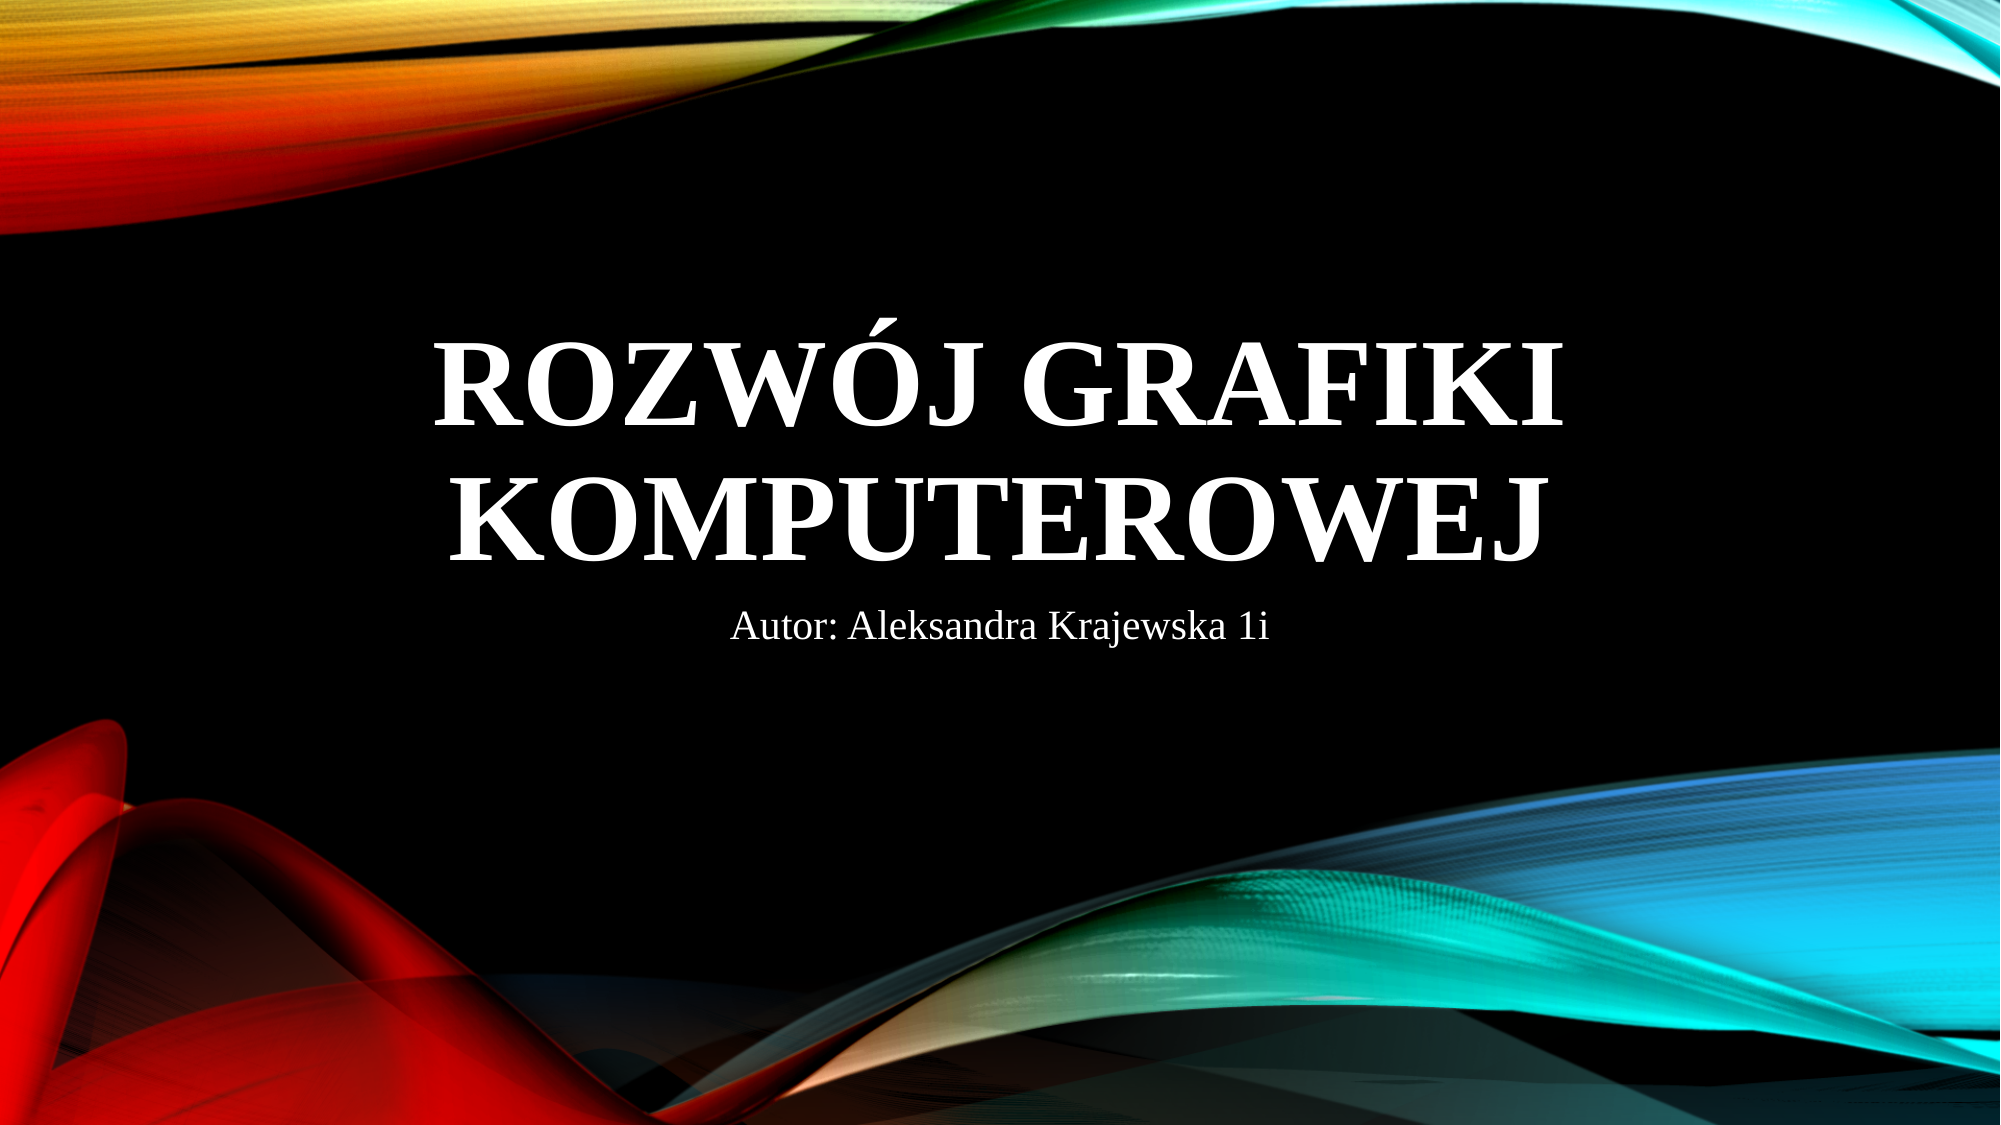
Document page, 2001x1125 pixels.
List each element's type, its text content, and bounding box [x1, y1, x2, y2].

subtitle Autor: Aleksandra Krajewska 1i [225, 595, 1775, 709]
title ROZWÓJ GRAFIKI KOMPUTEROWEJ [225, 295, 1775, 595]
picture [0, 0, 2000, 237]
picture [0, 717, 2000, 1125]
